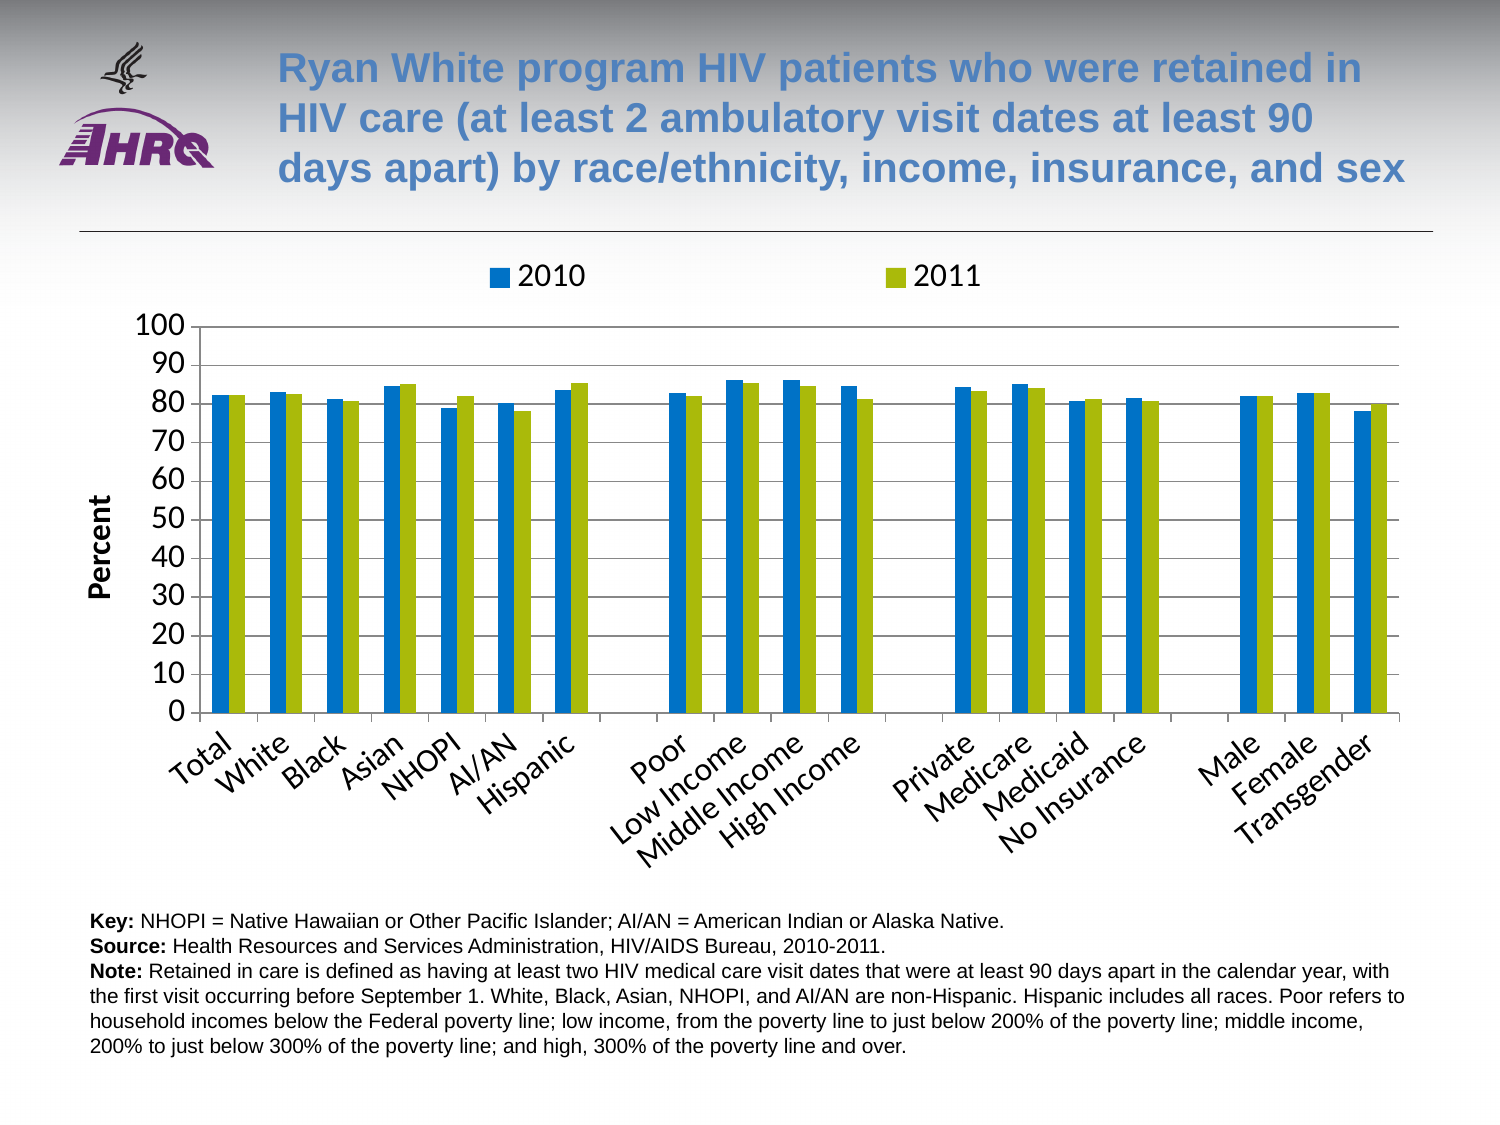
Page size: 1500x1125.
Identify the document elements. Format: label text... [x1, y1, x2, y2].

chart [74, 254, 1426, 901]
picture [0, 0, 1500, 1125]
title Ryan White program HIV patients who were retained in HIV care (at least 2 ambulatory visit dates at least 90 days apart) by race/ethnicity, income, insurance, and sex [262, 45, 1425, 188]
text_box Key: NHOPI = Native Hawaiian or Other Pacific Islander; AI/AN = American Indian or Alaska Native. Source: Health Resources and Services Administration, HIV/AIDS Bureau, 2010-2011. Note: Retained in care is defined as having at least two HIV medical care visit dates that were at least 90 days apart in the calendar year, with the first visit occurring before September 1. White, Black, Asian, NHOPI, and AI/AN are non-Hispanic. Hispanic includes all races. Poor refers to household incomes below the Federal poverty line; low income, from the poverty line to just below 200% of the poverty line; middle income, 200% to just below 300% of the poverty line; and high, 300% of the poverty line and over. [74, 907, 1425, 1125]
